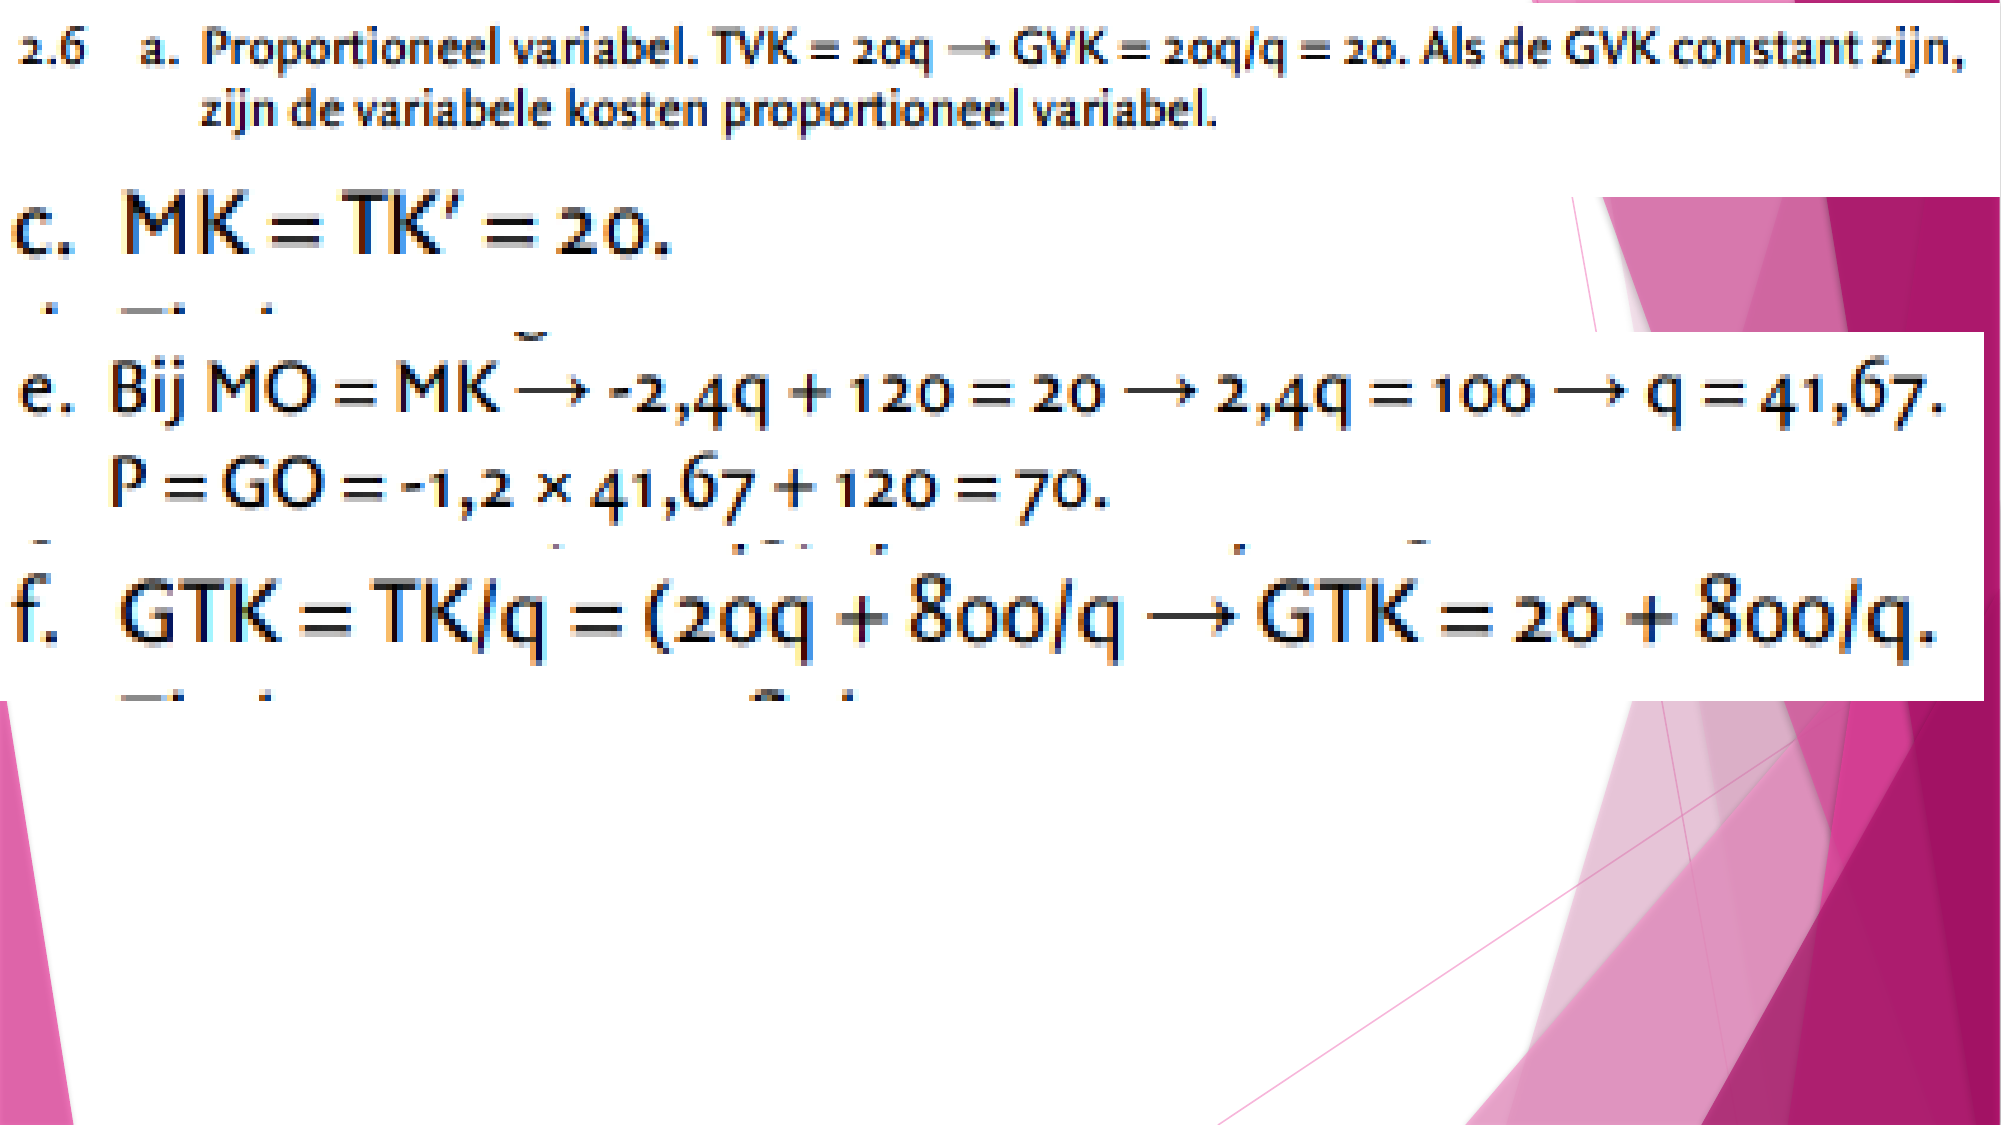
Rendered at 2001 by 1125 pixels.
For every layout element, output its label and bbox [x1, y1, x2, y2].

picture [0, 332, 1984, 702]
picture [0, 2, 2000, 314]
